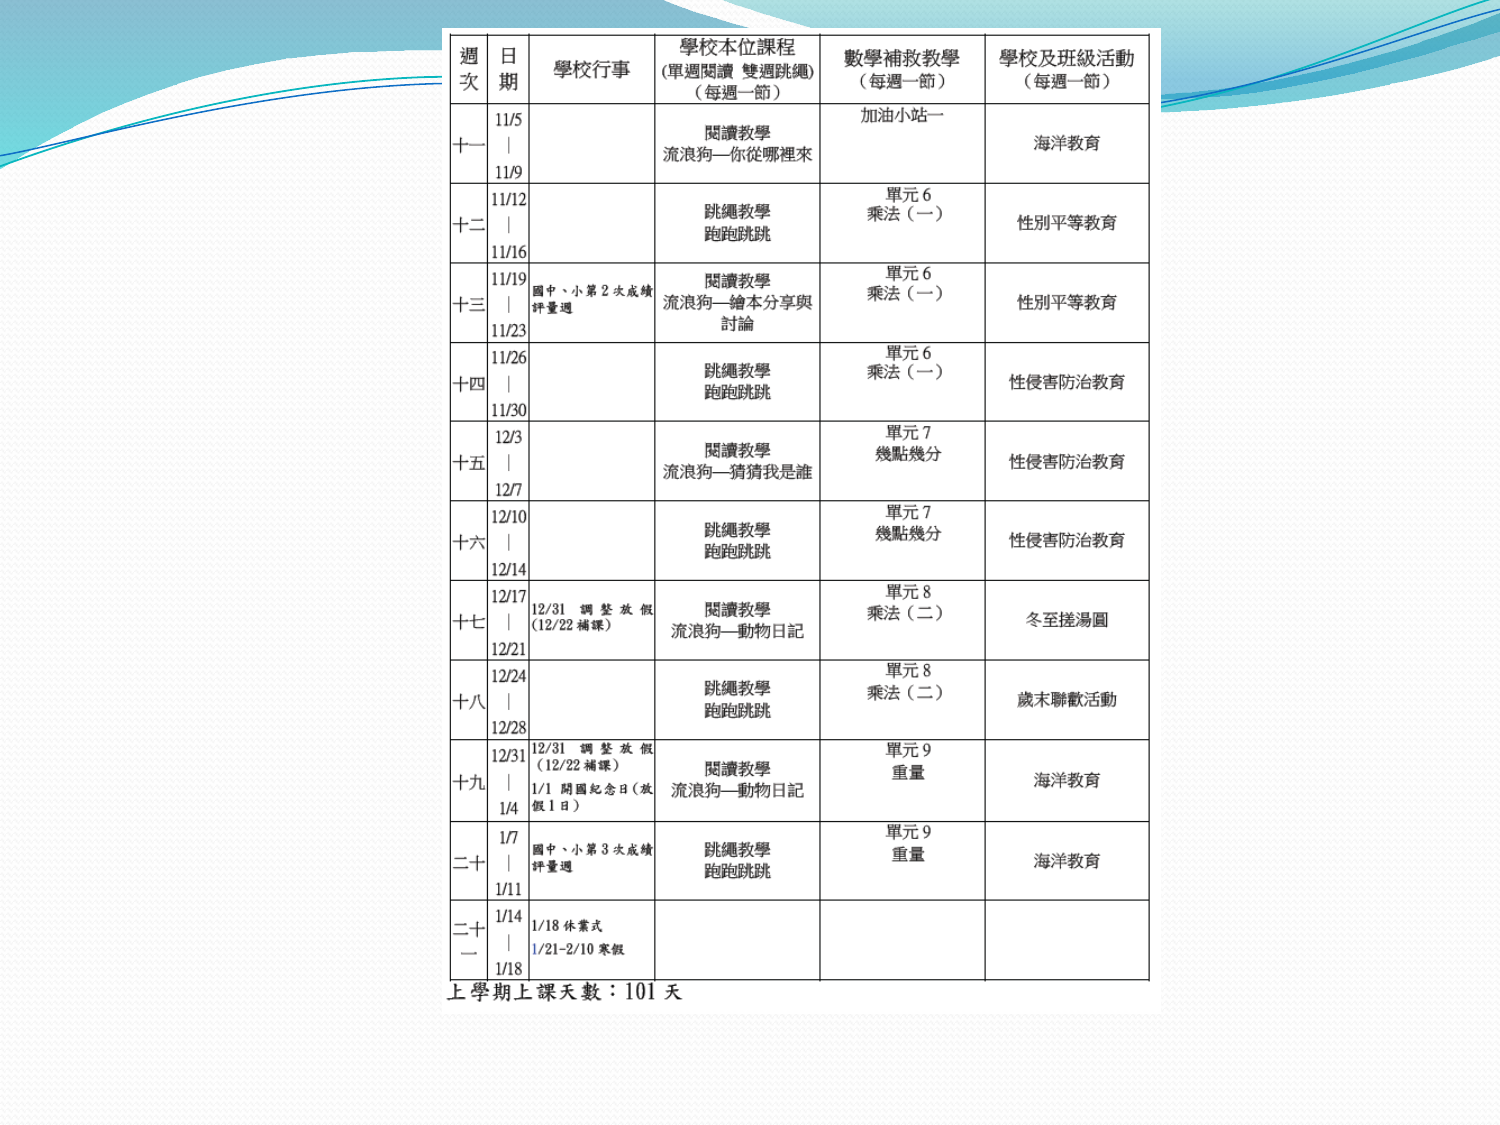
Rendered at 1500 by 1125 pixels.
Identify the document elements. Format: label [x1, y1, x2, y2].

list [442, 27, 1161, 1014]
